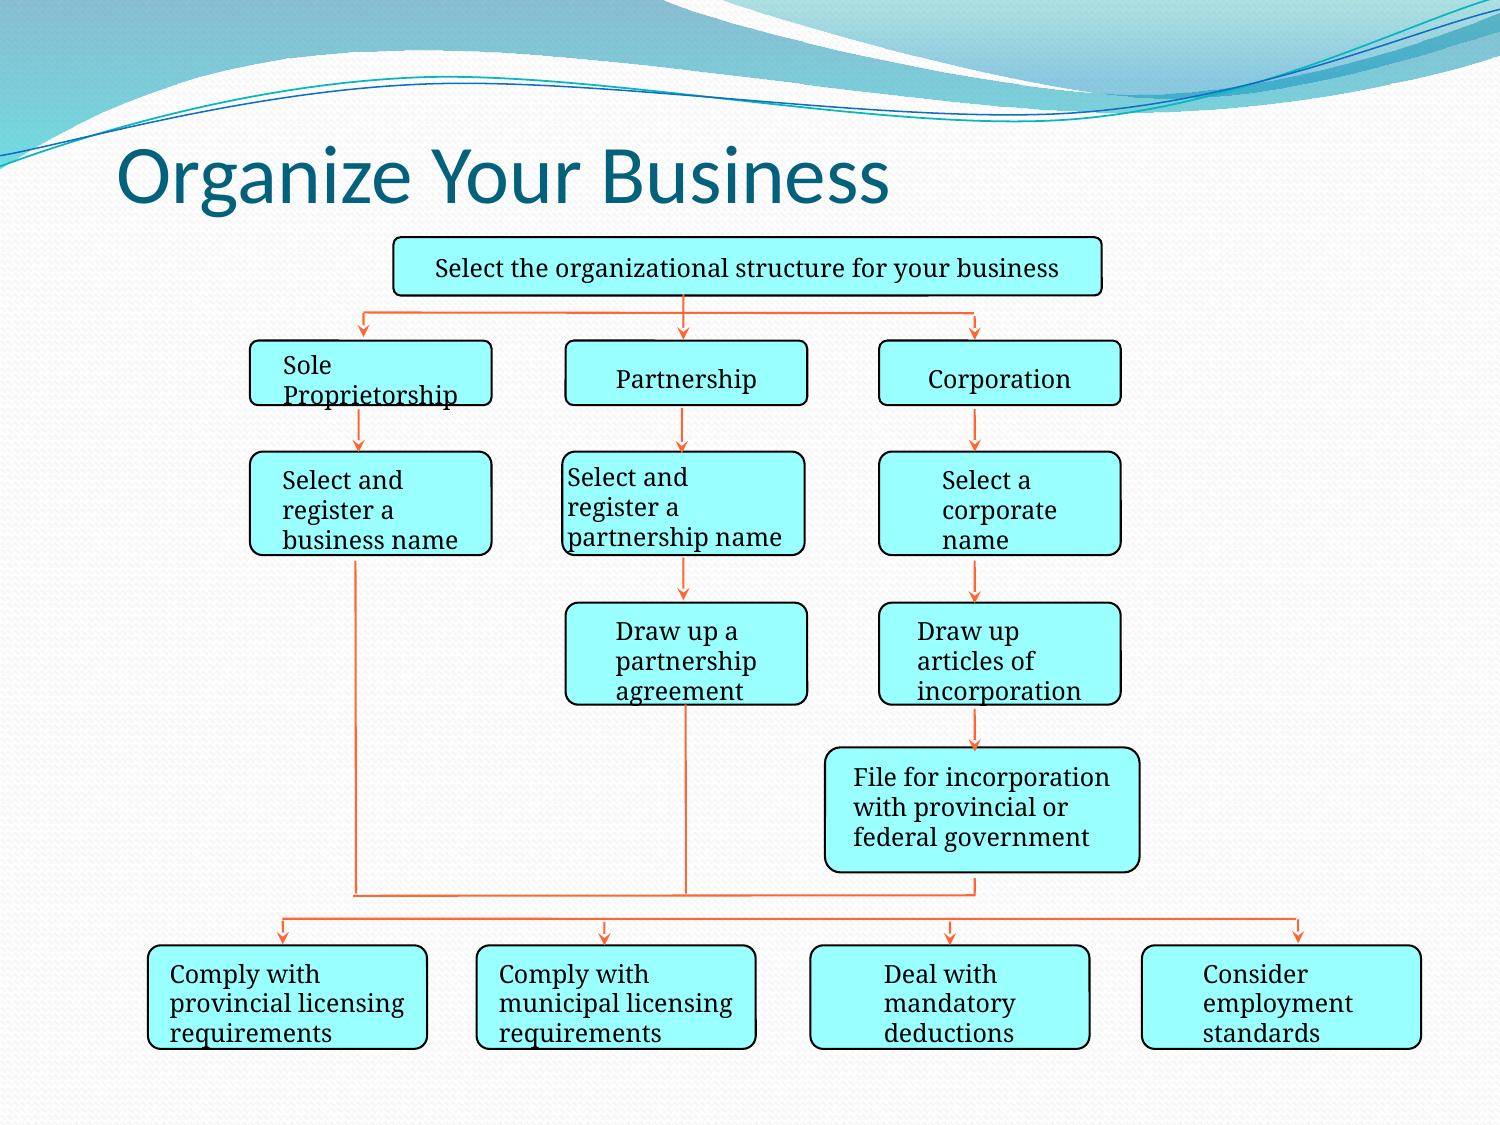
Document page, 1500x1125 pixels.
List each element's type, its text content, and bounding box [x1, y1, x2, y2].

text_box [147, 236, 1422, 1056]
title Organize Your Business [116, 92, 1392, 220]
